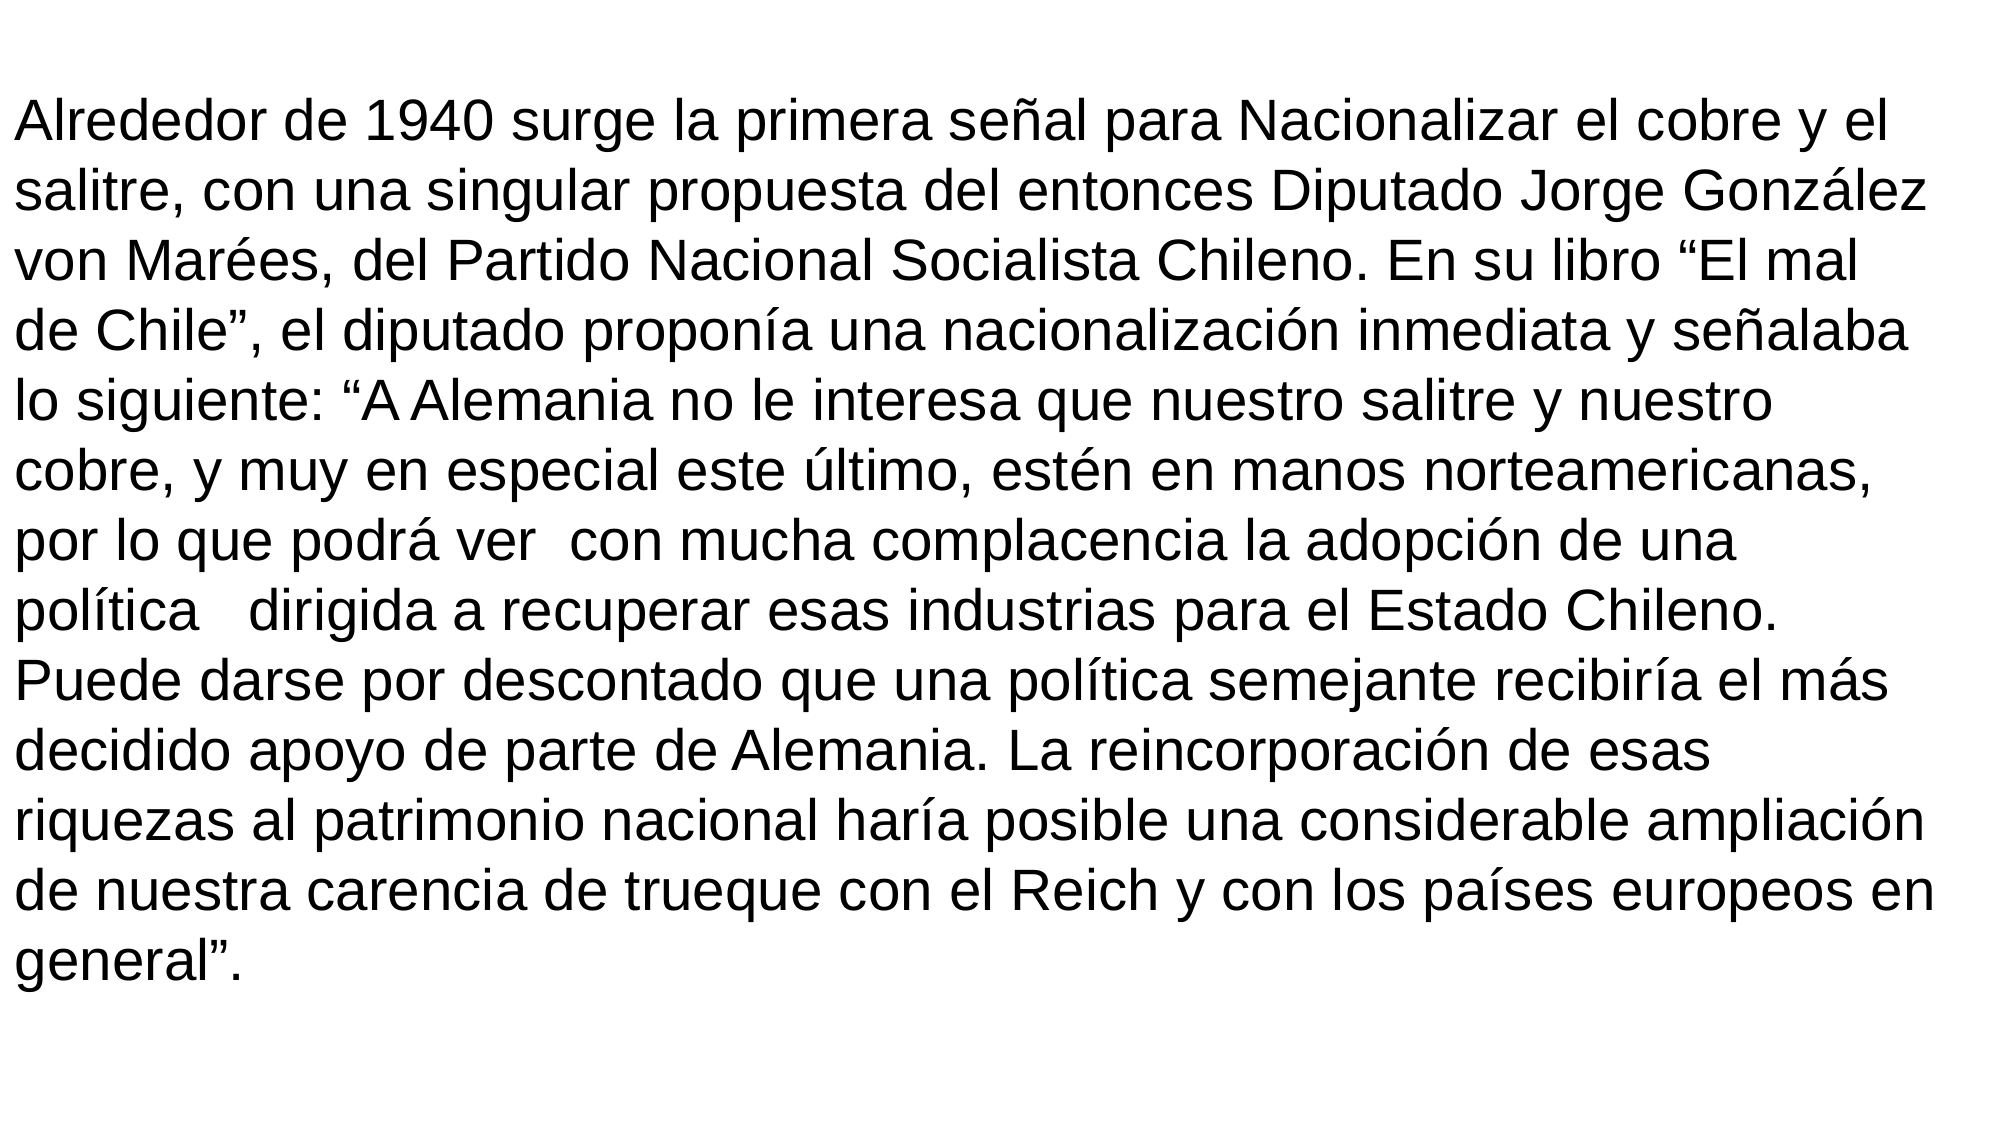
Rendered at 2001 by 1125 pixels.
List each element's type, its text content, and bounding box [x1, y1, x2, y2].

text_box Alrededor de 1940 surge la primera señal para Nacionalizar el cobre y el salitre, con una singular propuesta del entonces Diputado Jorge González von Marées, del Partido Nacional Socialista Chileno. En su libro “El mal de Chile”, el diputado proponía una nacionalización inmediata y señalaba lo siguiente: “A Alemania no le interesa que nuestro salitre y nuestro cobre, y muy en especial este último, estén en manos norteamericanas, por lo que podrá ver con mucha complacencia la adopción de una política dirigida a recuperar esas industrias para el Estado Chileno. Puede darse por descontado que una política semejante recibiría el más decidido apoyo de parte de Alemania. La reincorporación de esas riquezas al patrimonio nacional haría posible una considerable ampliación de nuestra carencia de trueque con el Reich y con los países europeos en general”. [0, 75, 1954, 1000]
